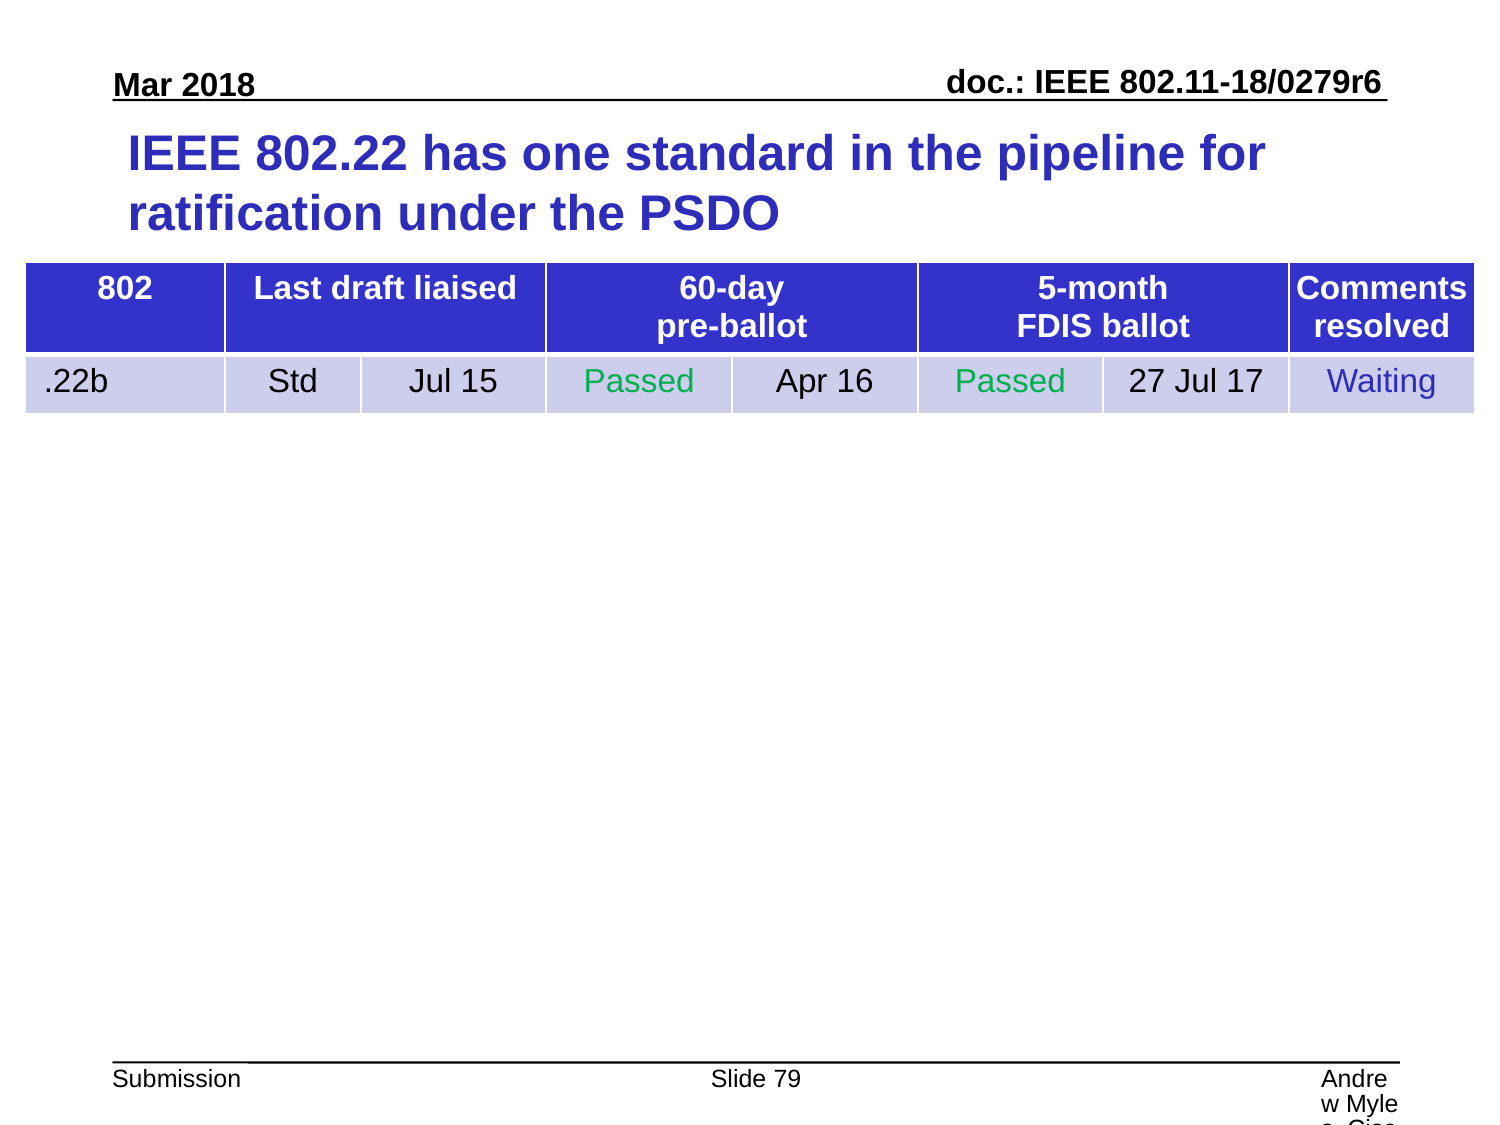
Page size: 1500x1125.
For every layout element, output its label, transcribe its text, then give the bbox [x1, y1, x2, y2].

table_cell Apr 16 [733, 357, 917, 413]
table_header 60-day pre-ballot [547, 263, 917, 352]
table_header 5-month FDIS ballot [919, 263, 1288, 352]
table_cell Passed [919, 357, 1102, 413]
table_header Comments resolved [1290, 263, 1474, 352]
title IEEE 802.22 has one standard in the pipeline for ratification under the PSDO [112, 112, 1388, 262]
table_cell Passed [547, 357, 731, 413]
table_header 802 [26, 263, 224, 352]
footer Andrew Myles, Cisco [1320, 1061, 1402, 1093]
table_cell 27 Jul 17 [1104, 357, 1288, 413]
table_cell Waiting [1290, 357, 1474, 413]
table_cell Std [226, 357, 360, 413]
table_cell Jul 15 [362, 357, 545, 413]
table_cell .22b [26, 357, 224, 413]
table_header Last draft liaised [226, 263, 545, 352]
slide_number Slide 79 [709, 1061, 803, 1093]
